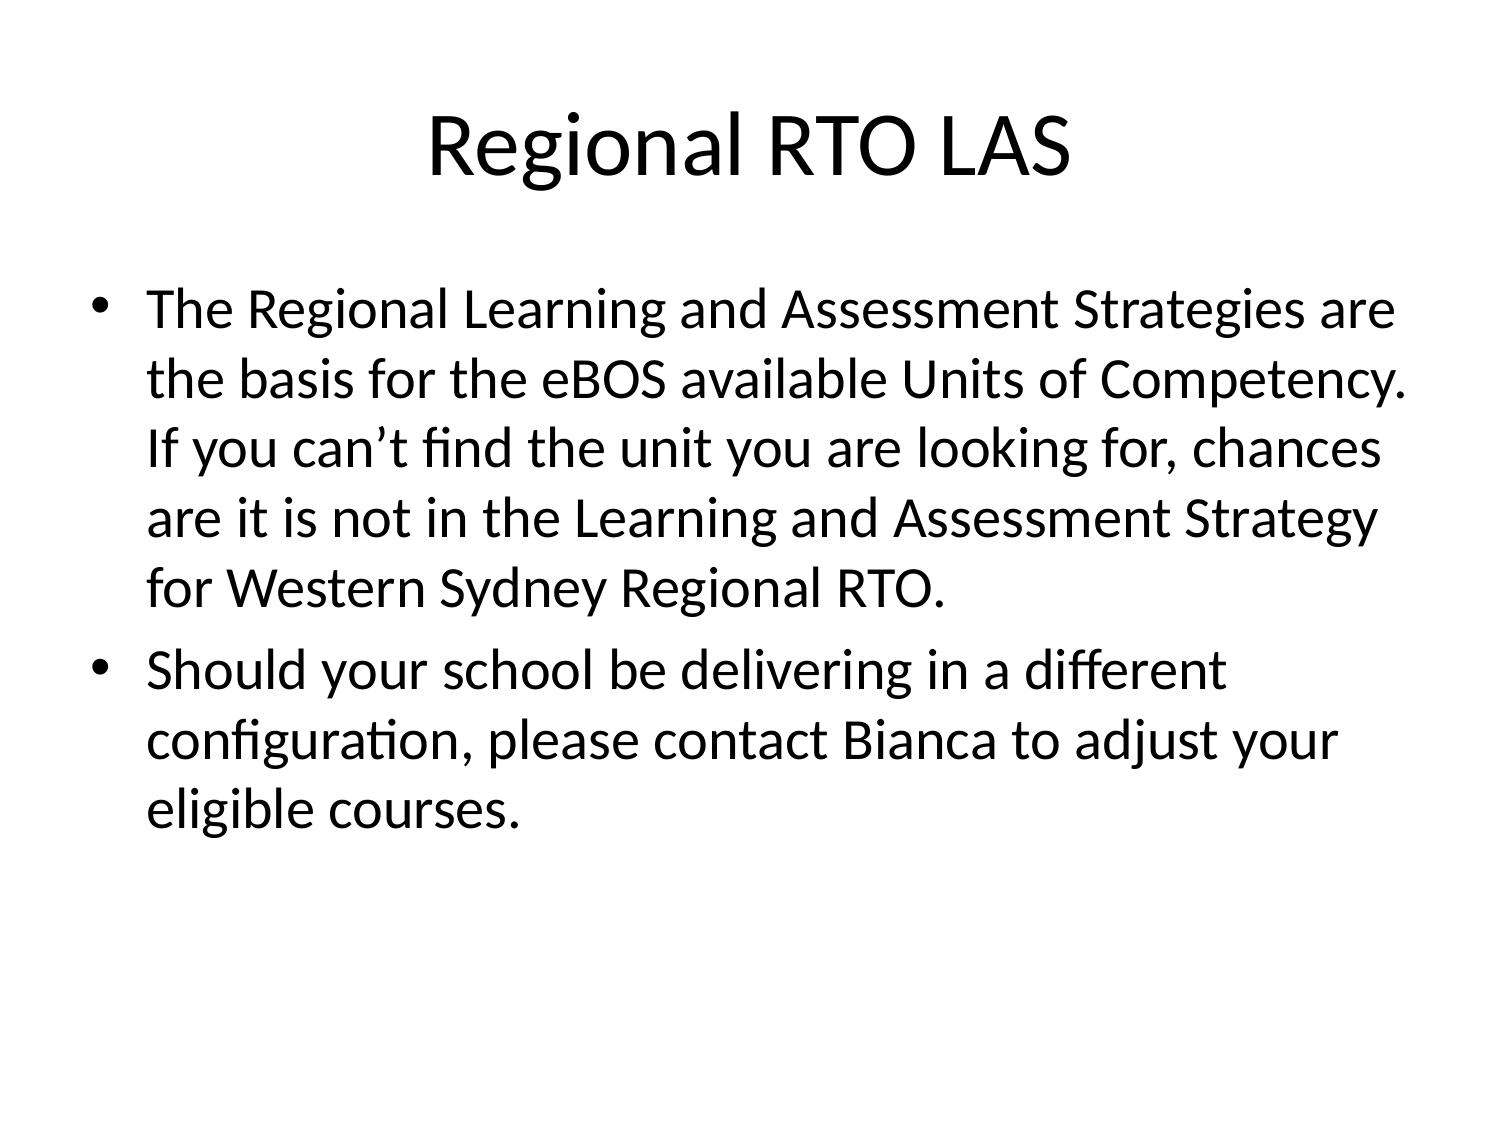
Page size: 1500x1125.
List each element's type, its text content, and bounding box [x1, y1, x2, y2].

title Regional RTO LAS [75, 45, 1425, 233]
list The Regional Learning and Assessment Strategies are the basis for the eBOS available Units of Competency. If you can’t find the unit you are looking for, chances are it is not in the Learning and Assessment Strategy for Western Sydney Regional RTO. Should your school be delivering in a different configuration, please contact Bianca to adjust your eligible courses. [75, 262, 1425, 1005]
